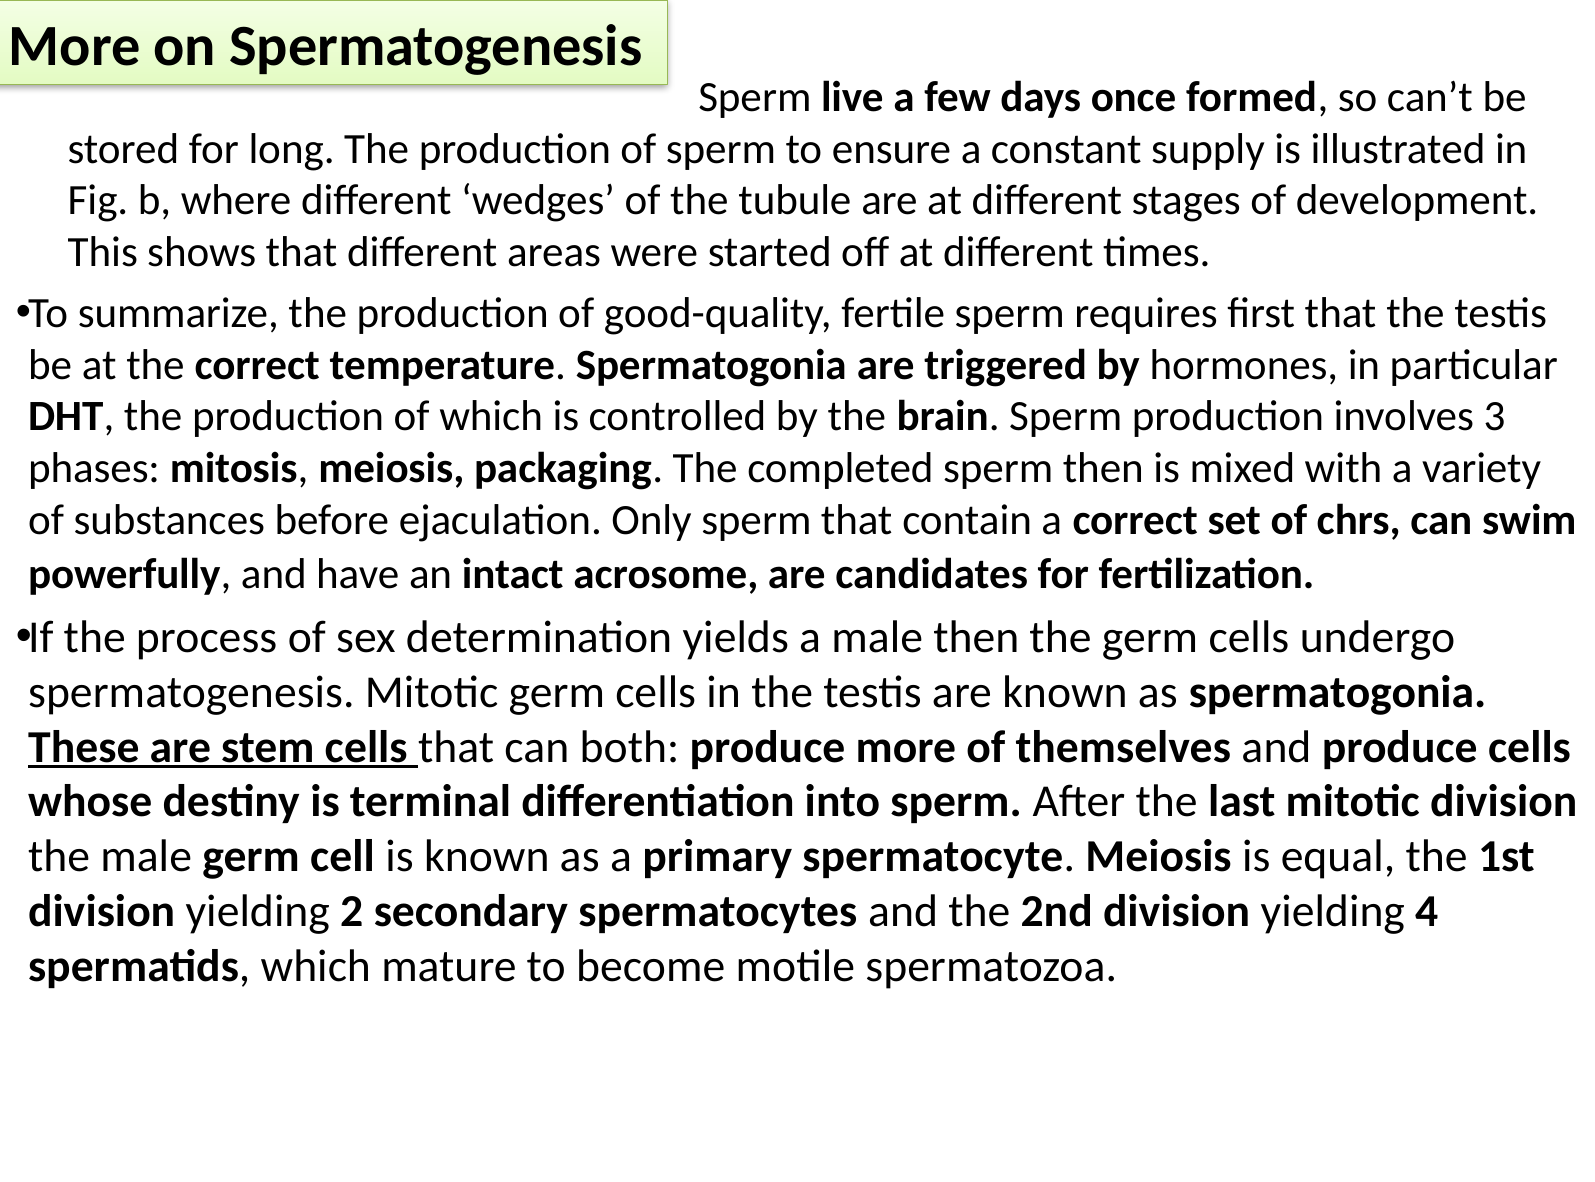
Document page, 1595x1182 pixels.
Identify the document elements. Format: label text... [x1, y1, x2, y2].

list Sperm live a few days once formed, so can’t be stored for long. The production of sperm to ensure a constant supply is illustrated in Fig. b, where different ‘wedges’ of the tubule are at different stages of development. This shows that different areas were started off at different times. To summarize, the production of good-quality, fertile sperm requires first that the testis be at the correct temperature. Spermatogonia are triggered by hormones, in particular DHT, the production of which is controlled by the brain. Sperm production involves 3 phases: mitosis, meiosis, packaging. The completed sperm then is mixed with a variety of substances before ejaculation. Only sperm that contain a correct set of chrs, can swim powerfully, and have an intact acrosome, are candidates for fertilization. If the process of sex determination yields a male then the germ cells undergo spermatogenesis. Mitotic germ cells in the testis are known as spermatogonia. These are stem cells that can both: produce more of themselves and produce cells whose destiny is terminal differentiation into sperm. After the last mitotic division the male germ cell is known as a primary spermatocyte. Meiosis is equal, the 1st division yielding 2 secondary spermatocytes and the 2nd division yielding 4 spermatids, which mature to become motile spermatozoa. [0, 0, 1595, 1182]
text_box More on Spermatogenesis [0, 0, 668, 85]
